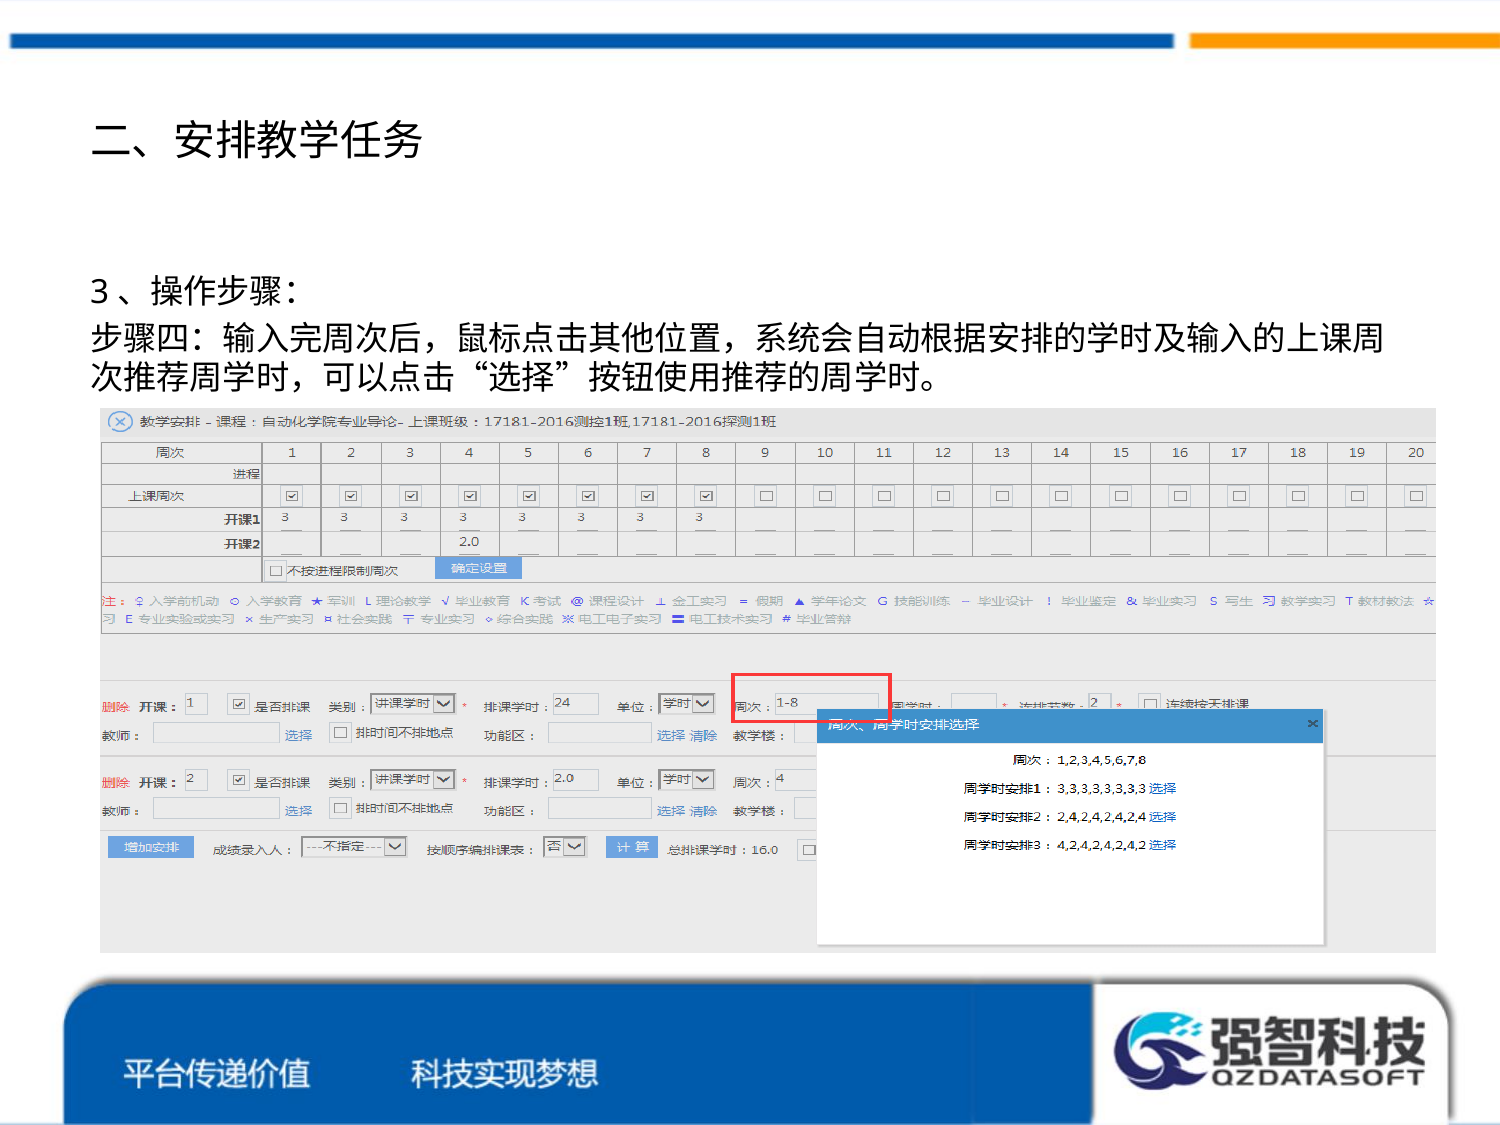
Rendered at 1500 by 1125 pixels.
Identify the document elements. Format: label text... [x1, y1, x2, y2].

list 3、操作步骤： 步骤四：输入完周次后，鼠标点击其他位置，系统会自动根据安排的学时及输入的上课周次推荐周学时，可以点击“选择”按钮使用推荐的周学时。 [74, 262, 1426, 1006]
title 二、安排教学任务 [74, 44, 1426, 233]
picture [0, 0, 1500, 1125]
